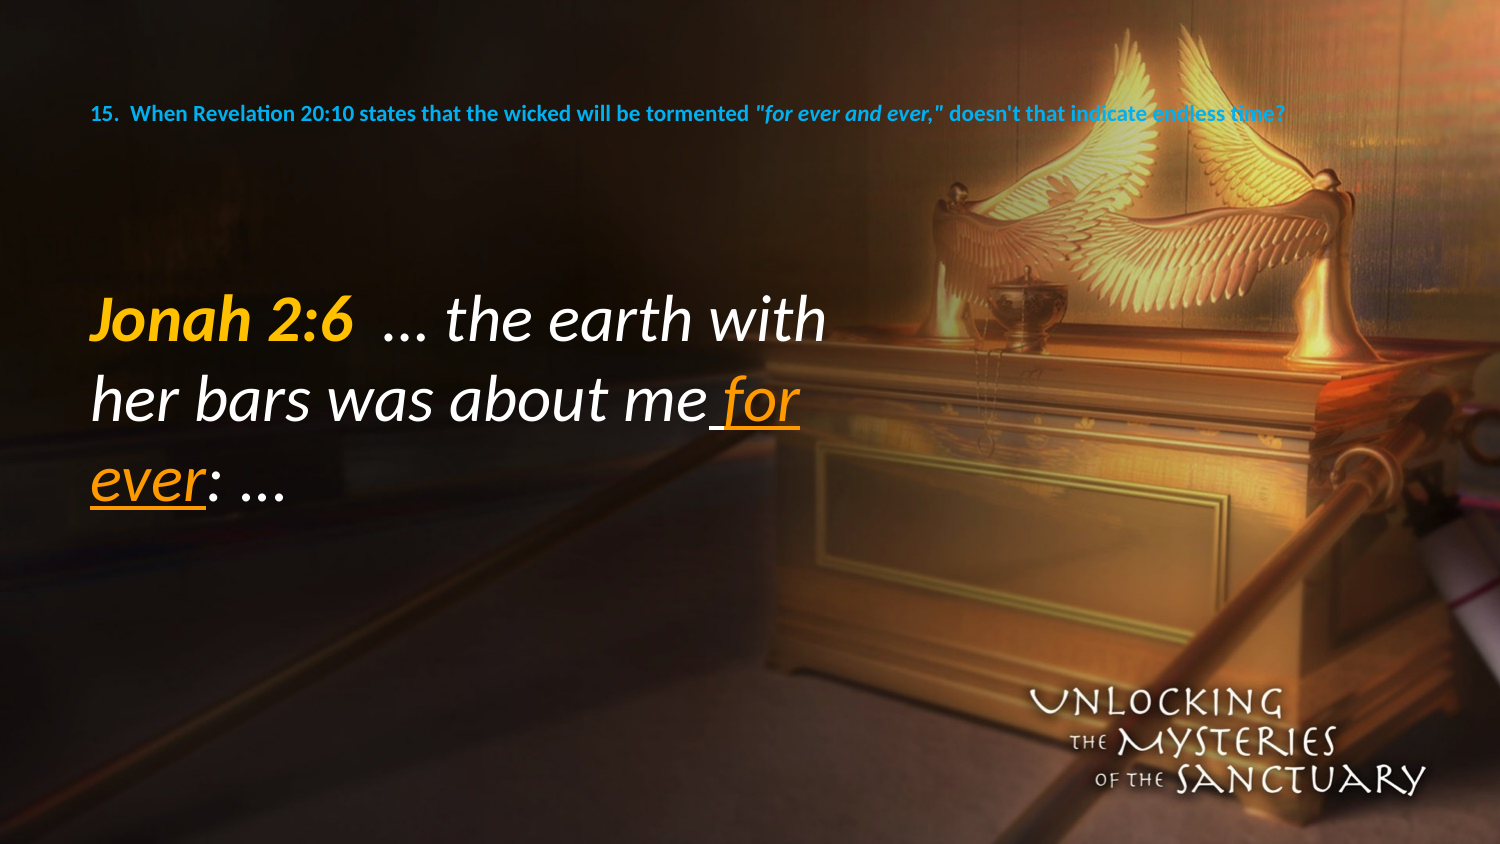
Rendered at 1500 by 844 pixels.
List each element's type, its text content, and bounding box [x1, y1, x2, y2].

title 15. When Revelation 20:10 states that the wicked will be tormented "for ever and ever," doesn't that indicate endless time? [75, 33, 1425, 175]
list Jonah 2:6 … the earth with her bars was about me for ever: ... [75, 267, 946, 754]
picture [0, 0, 1500, 844]
